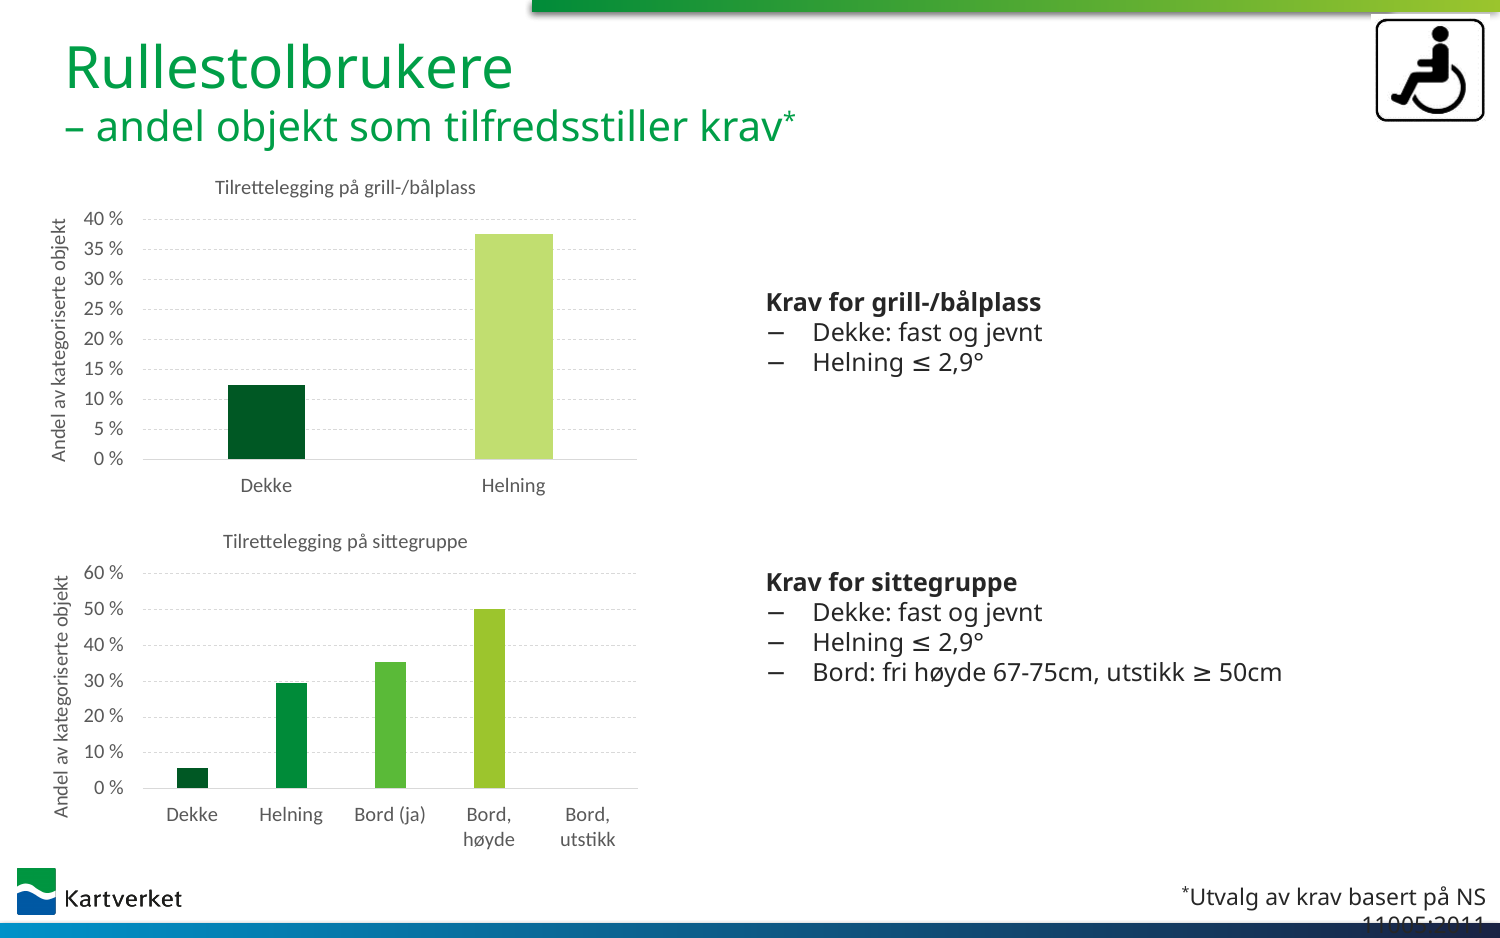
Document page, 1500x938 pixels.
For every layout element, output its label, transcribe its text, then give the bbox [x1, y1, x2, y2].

text_box Krav for sittegruppe Dekke: fast og jevnt Helning ≤ 2,9° Bord: fri høyde 67-75cm, utstikk ≥ 50cm [750, 559, 1500, 694]
picture [1371, 13, 1491, 127]
picture [41, 520, 650, 859]
text_box *Utvalg av krav basert på NS 11005:2011 [1068, 873, 1500, 938]
text_box Krav for grill-/bålplass Dekke: fast og jevnt Helning ≤ 2,9° [750, 279, 1452, 384]
picture [41, 166, 650, 505]
text_box Rullestolbrukere – andel objekt som tilfredsstiller krav* [49, 14, 1431, 158]
